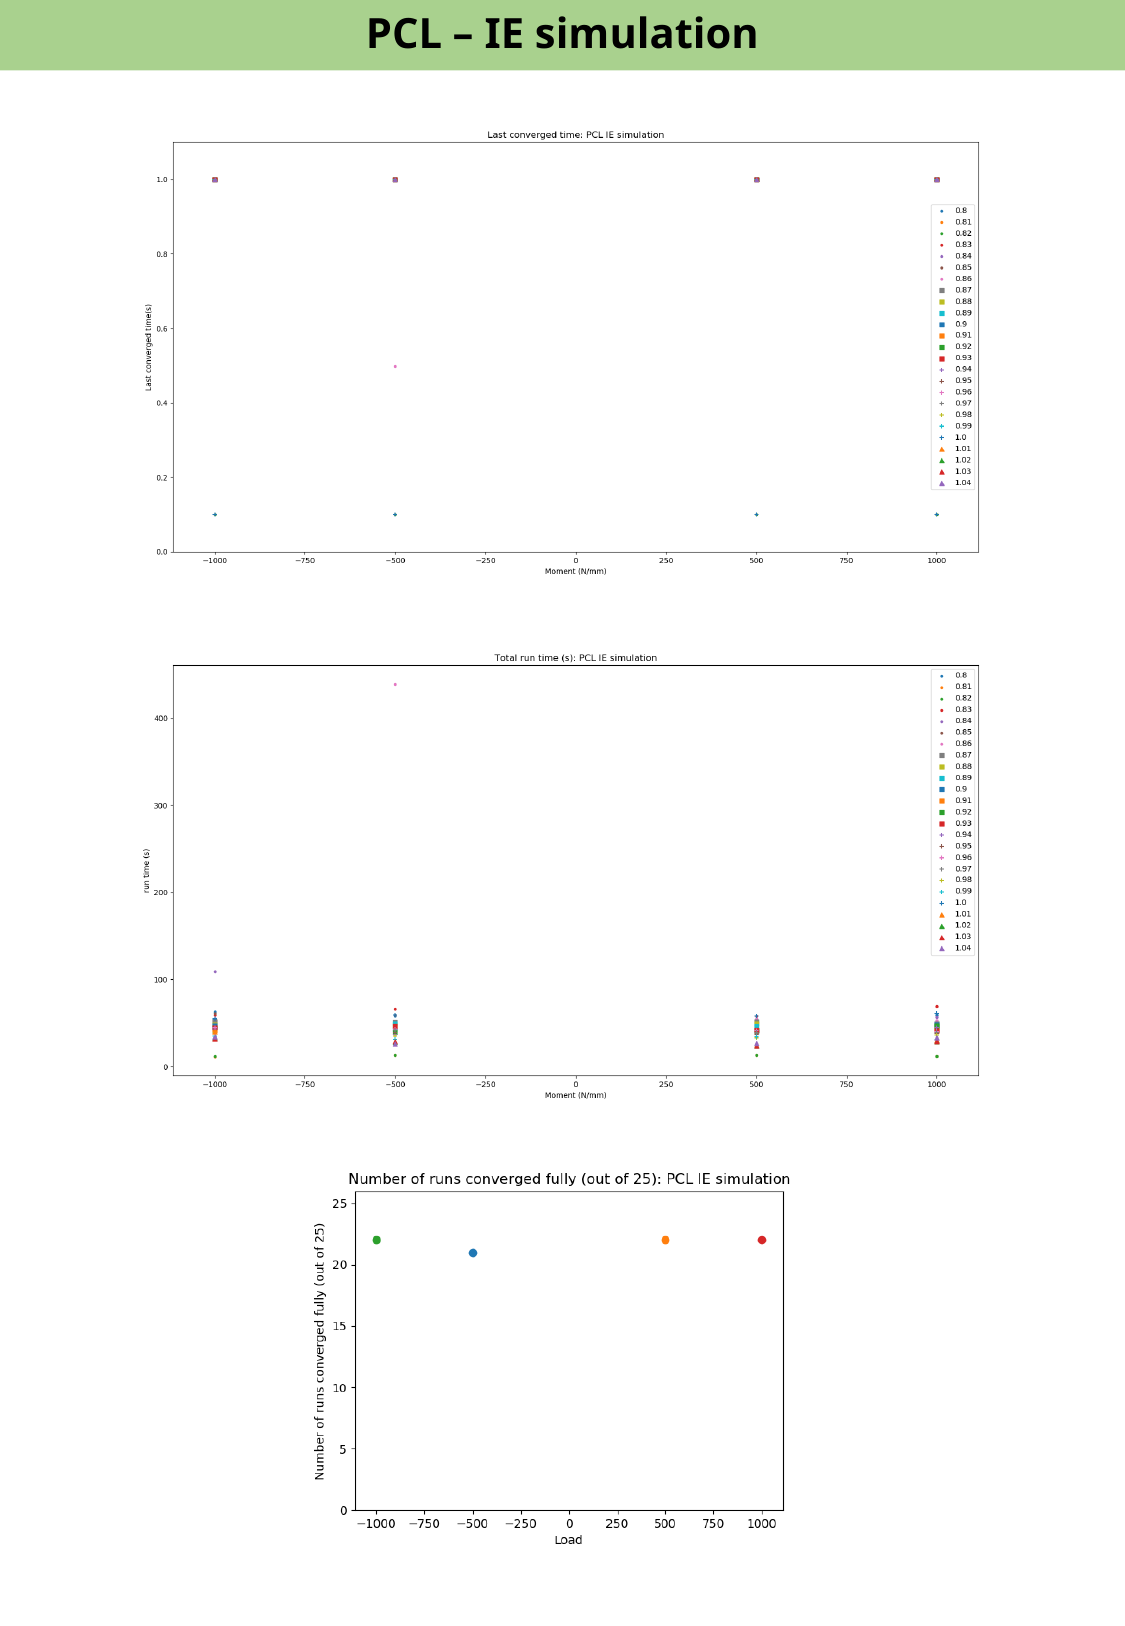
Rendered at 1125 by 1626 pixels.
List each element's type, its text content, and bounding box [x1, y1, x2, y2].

picture [43, 78, 1082, 1134]
picture [286, 1141, 839, 1555]
text_box PCL – IE simulation [0, 0, 1125, 71]
